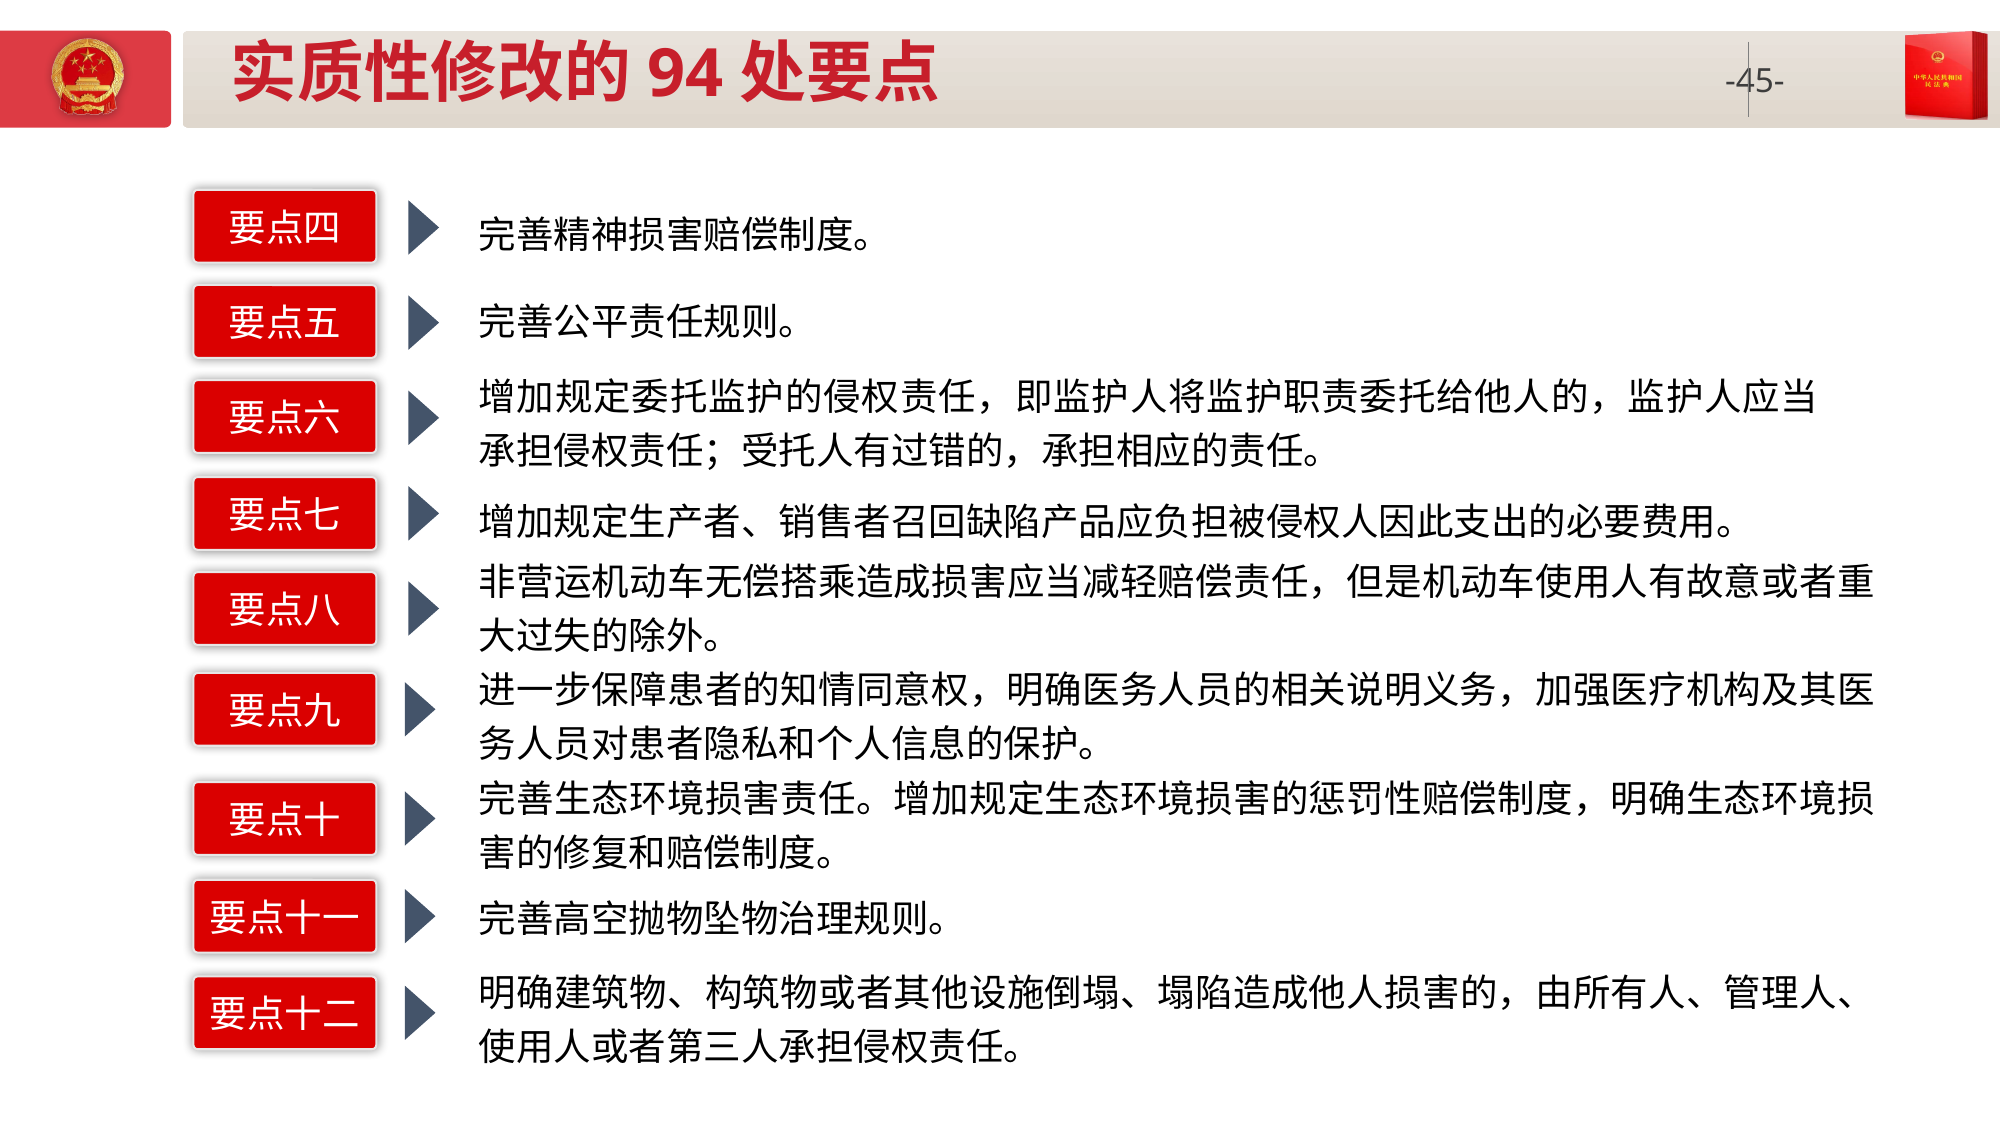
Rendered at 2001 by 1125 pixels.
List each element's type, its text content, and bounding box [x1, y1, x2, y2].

text_box 增加规定委托监护的侵权责任，即监护人将监护职责委托给他人的，监护人应当承担侵权责任；受托人有过错的，承担相应的责任。 [463, 356, 1834, 480]
text_box [404, 985, 436, 1040]
text_box 要点十一 [193, 879, 377, 953]
title 实质性修改的94处要点 [215, 36, 1749, 115]
text_box [408, 581, 440, 636]
text_box [408, 200, 440, 255]
text_box 要点七 [193, 476, 377, 550]
text_box 进一步保障患者的知情同意权，明确医务人员的相关说明义务，加强医疗机构及其医务人员对患者隐私和个人信息的保护。 [463, 649, 1890, 758]
text_box 明确建筑物、构筑物或者其他设施倒塌、塌陷造成他人损害的，由所有人、管理人、使用人或者第三人承担侵权责任。 [463, 952, 1890, 1076]
text_box 要点五 [193, 284, 377, 358]
text_box 完善精神损害赔偿制度。 [463, 194, 1619, 264]
text_box [408, 390, 440, 445]
text_box 非营运机动车无偿搭乘造成损害应当减轻赔偿责任，但是机动车使用人有故意或者重大过失的除外。 [463, 541, 1890, 649]
text_box [404, 682, 436, 737]
text_box [404, 889, 436, 944]
text_box 增加规定生产者、销售者召回缺陷产品应负担被侵权人因此支出的必要费用。 [463, 481, 1890, 541]
text_box [408, 486, 440, 541]
text_box 要点六 [193, 380, 377, 453]
text_box 完善高空抛物坠物治理规则。 [463, 878, 1892, 947]
text_box 要点十 [193, 782, 377, 855]
text_box 完善生态环境损害责任。增加规定生态环境损害的惩罚性赔偿制度，明确生态环境损害的修复和赔偿制度。 [463, 758, 1890, 878]
text_box [408, 295, 440, 350]
text_box 要点九 [193, 672, 377, 746]
picture [1865, 22, 2001, 120]
text_box 要点四 [193, 189, 377, 263]
picture [44, 38, 127, 117]
text_box 完善公平责任规则。 [463, 281, 1619, 351]
text_box 要点八 [193, 572, 377, 645]
text_box 要点十二 [193, 976, 377, 1050]
text_box [404, 791, 436, 846]
